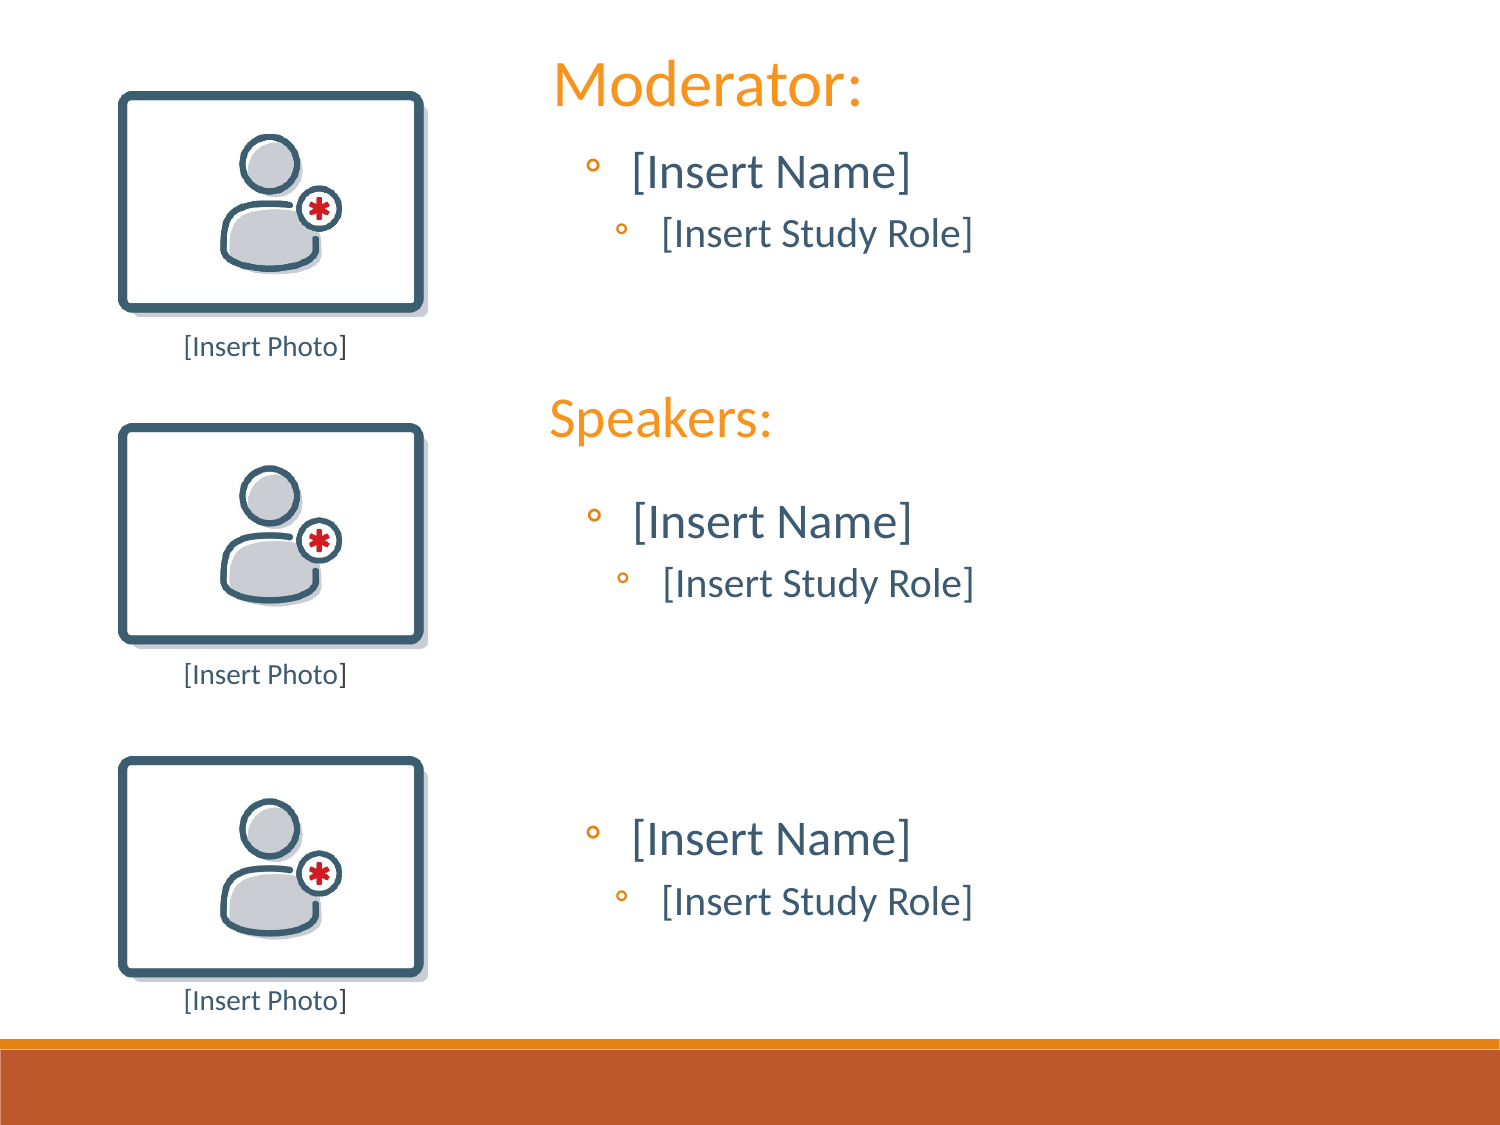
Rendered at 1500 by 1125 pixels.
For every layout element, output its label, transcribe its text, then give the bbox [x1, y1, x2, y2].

picture [117, 422, 429, 649]
text_box [Insert Photo] [168, 326, 377, 370]
text_box [Insert Name] [Insert Study Role] [521, 137, 1138, 265]
list Speakers: [549, 380, 1372, 458]
picture [117, 90, 429, 317]
picture [117, 755, 429, 982]
text_box [Insert Name] [Insert Study Role] [522, 487, 1140, 614]
text_box [Insert Name] [Insert Study Role] [521, 805, 1138, 932]
text_box Moderator: [522, 41, 1363, 129]
text_box [Insert Photo] [168, 989, 377, 1024]
text_box [Insert Photo] [168, 656, 377, 699]
